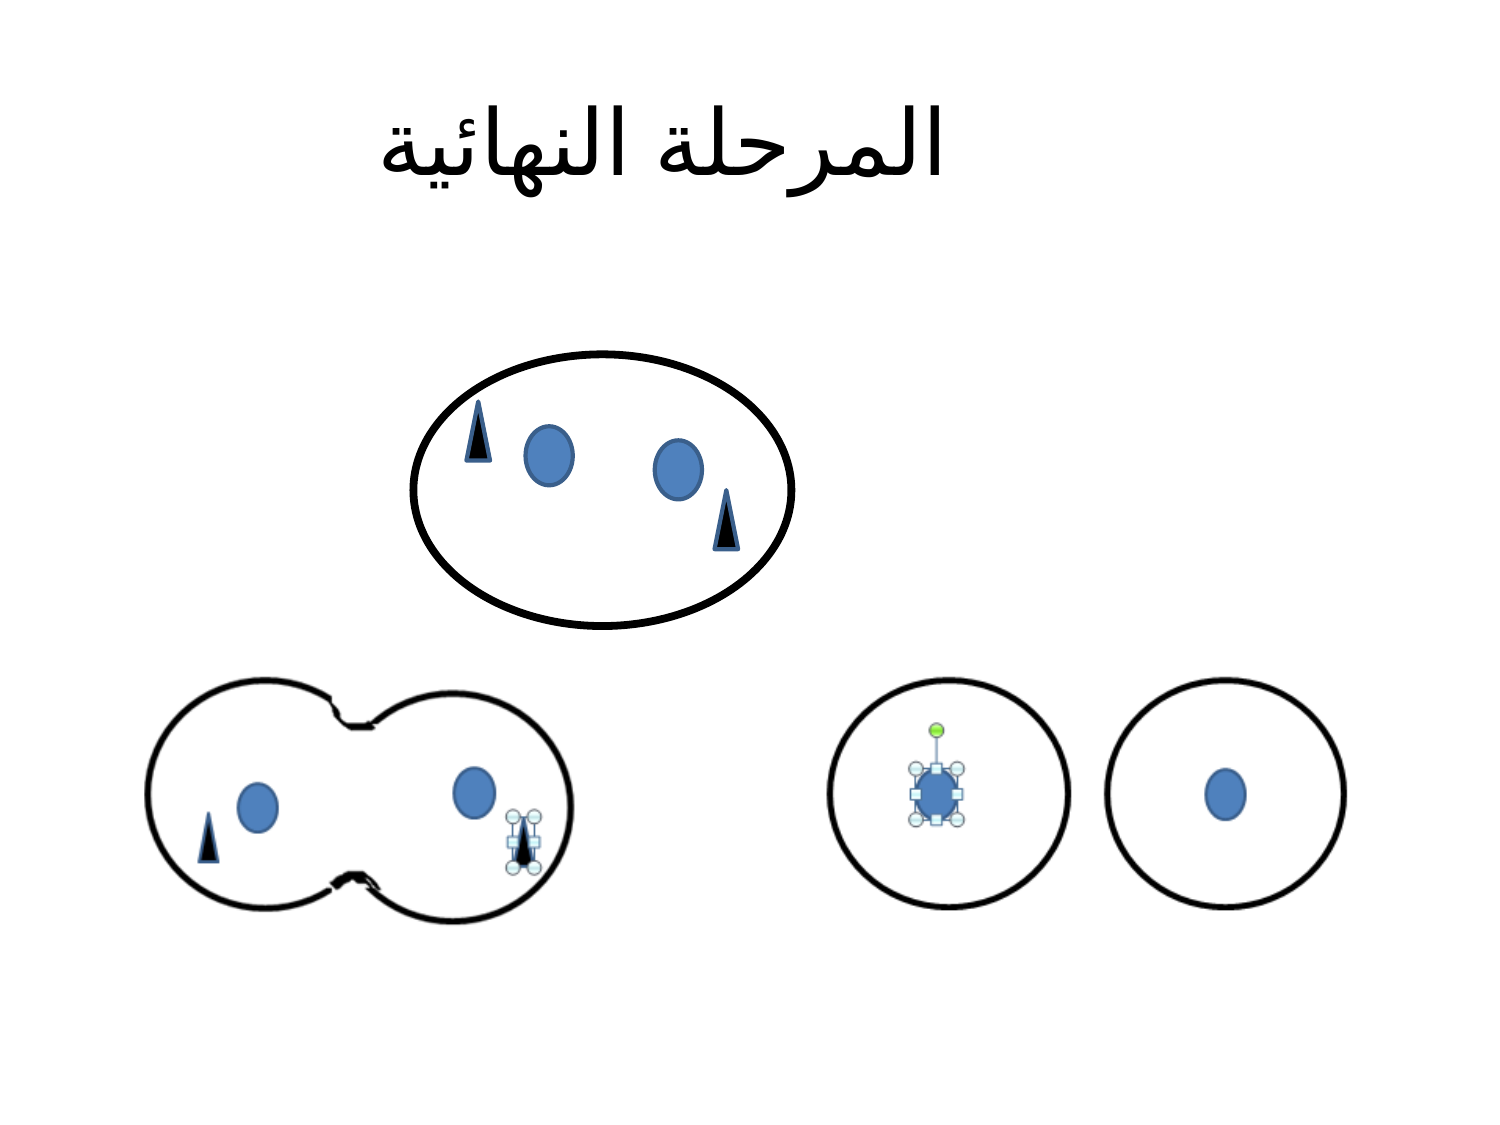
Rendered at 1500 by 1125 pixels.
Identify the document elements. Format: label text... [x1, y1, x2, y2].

picture [794, 649, 1377, 946]
title المرحلة النهائية [0, 45, 1350, 233]
text_box [411, 352, 794, 629]
text_box [464, 399, 493, 463]
text_box [523, 424, 575, 488]
text_box [652, 438, 705, 502]
text_box [712, 488, 741, 552]
picture [117, 649, 645, 967]
